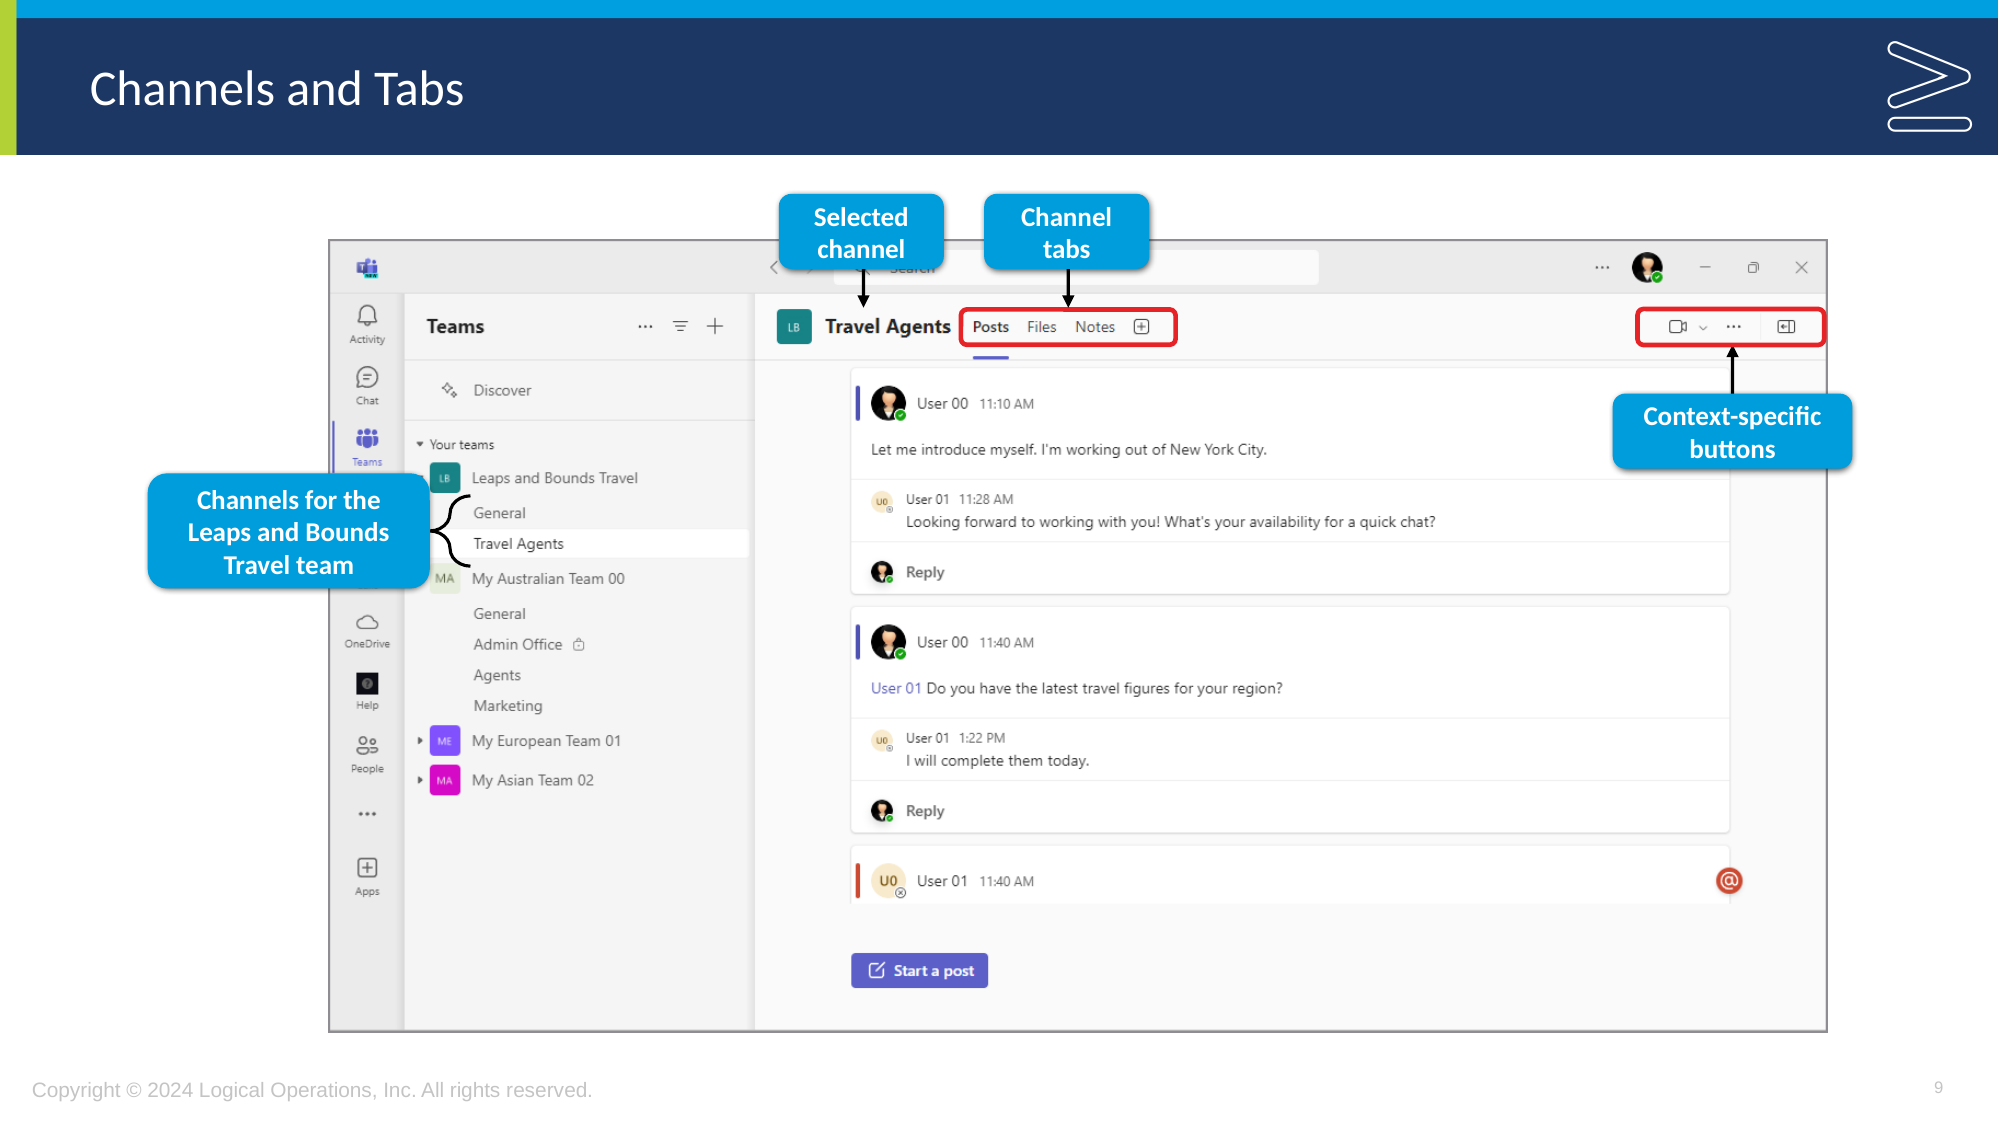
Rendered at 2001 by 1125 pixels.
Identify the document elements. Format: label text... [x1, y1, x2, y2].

title Channels and Tabs [74, 16, 1850, 155]
picture [0, 0, 74, 155]
picture [1850, 19, 1998, 155]
slide_number 9 [1491, 1057, 1959, 1118]
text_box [147, 193, 1853, 1034]
